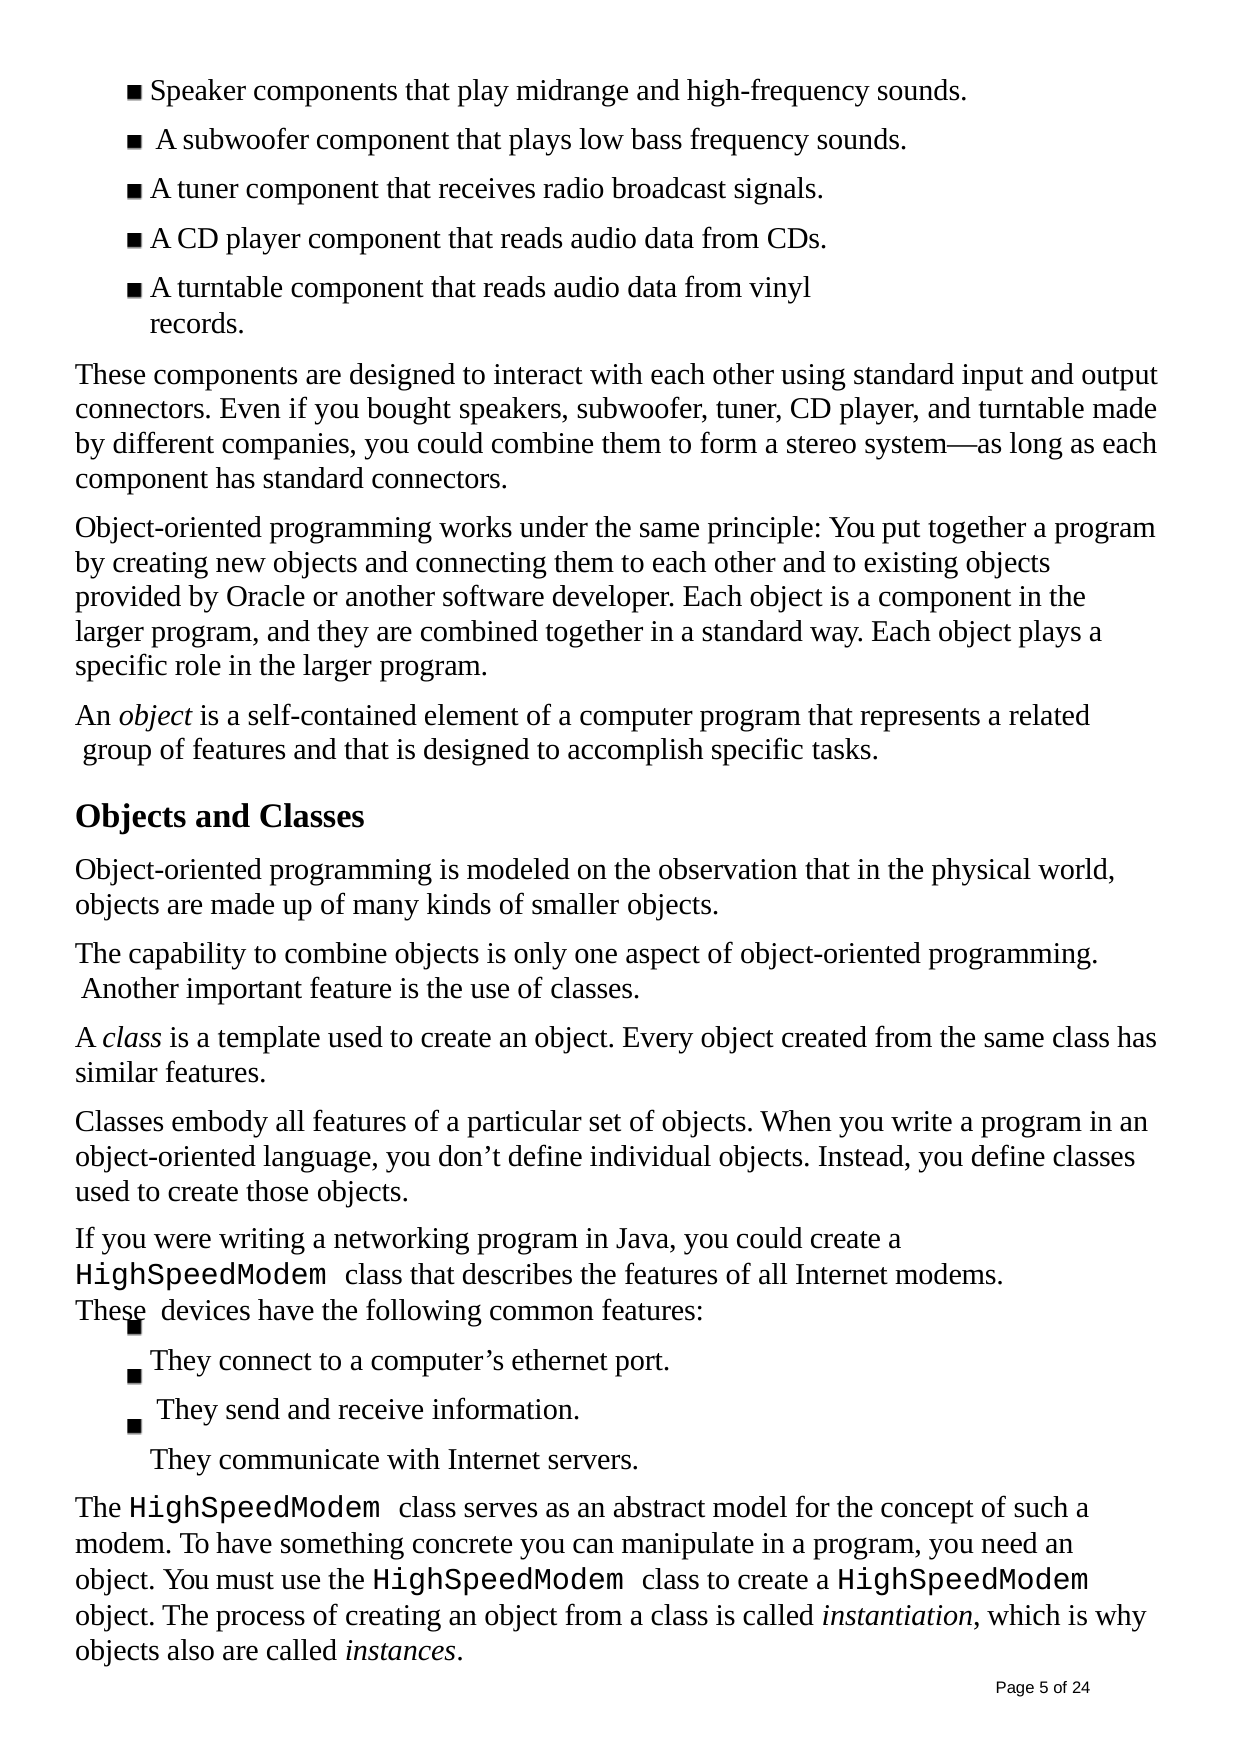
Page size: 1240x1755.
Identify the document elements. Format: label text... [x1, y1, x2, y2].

slide_number Page 6 of 24 [984, 1676, 1093, 1755]
text_box Speaker components that play midrange and high-frequency sounds. A subwoofer component that plays low bass frequency sounds. A tuner component that receives radio broadcast signals. A CD player component that reads audio data from CDs. A turntable component that reads audio data from vinyl records. These components are designed to interact with each other using standard input and output connectors. Even if you bought speakers, subwoofer, tuner, CD player, and turntable made by different companies, you could combine them to form a stereo system—as long as each component has standard connectors. Object-oriented programming works under the same principle: You put together a program by creating new objects and connecting them to each other and to existing objects provided by Oracle or another software developer. Each object is a component in the larger program, and they are combined together in a standard way. Each object plays a specific role in the larger program. An object is a self-contained element of a computer program that represents a related group of features and that is designed to accomplish specific tasks. Objects and Classes Object-oriented programming is modeled on the observation that in the physical world, objects are made up of many kinds of smaller objects. The capability to combine objects is only one aspect of object-oriented programming. Another important feature is the use of classes. A class is a template used to create an object. Every object created from the same class has similar features. Classes embody all features of a particular set of objects. When you write a program in an object-oriented language, you don’t define individual objects. Instead, you define classes used to create those objects. If you were writing a networking program in Java, you could create a HighSpeedModem class that describes the features of all Internet modems. These devices have the following common features: They connect to a computer’s ethernet port. They send and receive information. They communicate with Internet servers. The HighSpeedModem class serves as an abstract model for the concept of such a modem. To have something concrete you can manipulate in a program, you need an object. You must use the HighSpeedModem class to create a HighSpeedModem object. The process of creating an object from a class is called instantiation, which is why objects also are called instances. [72, 54, 1166, 1668]
